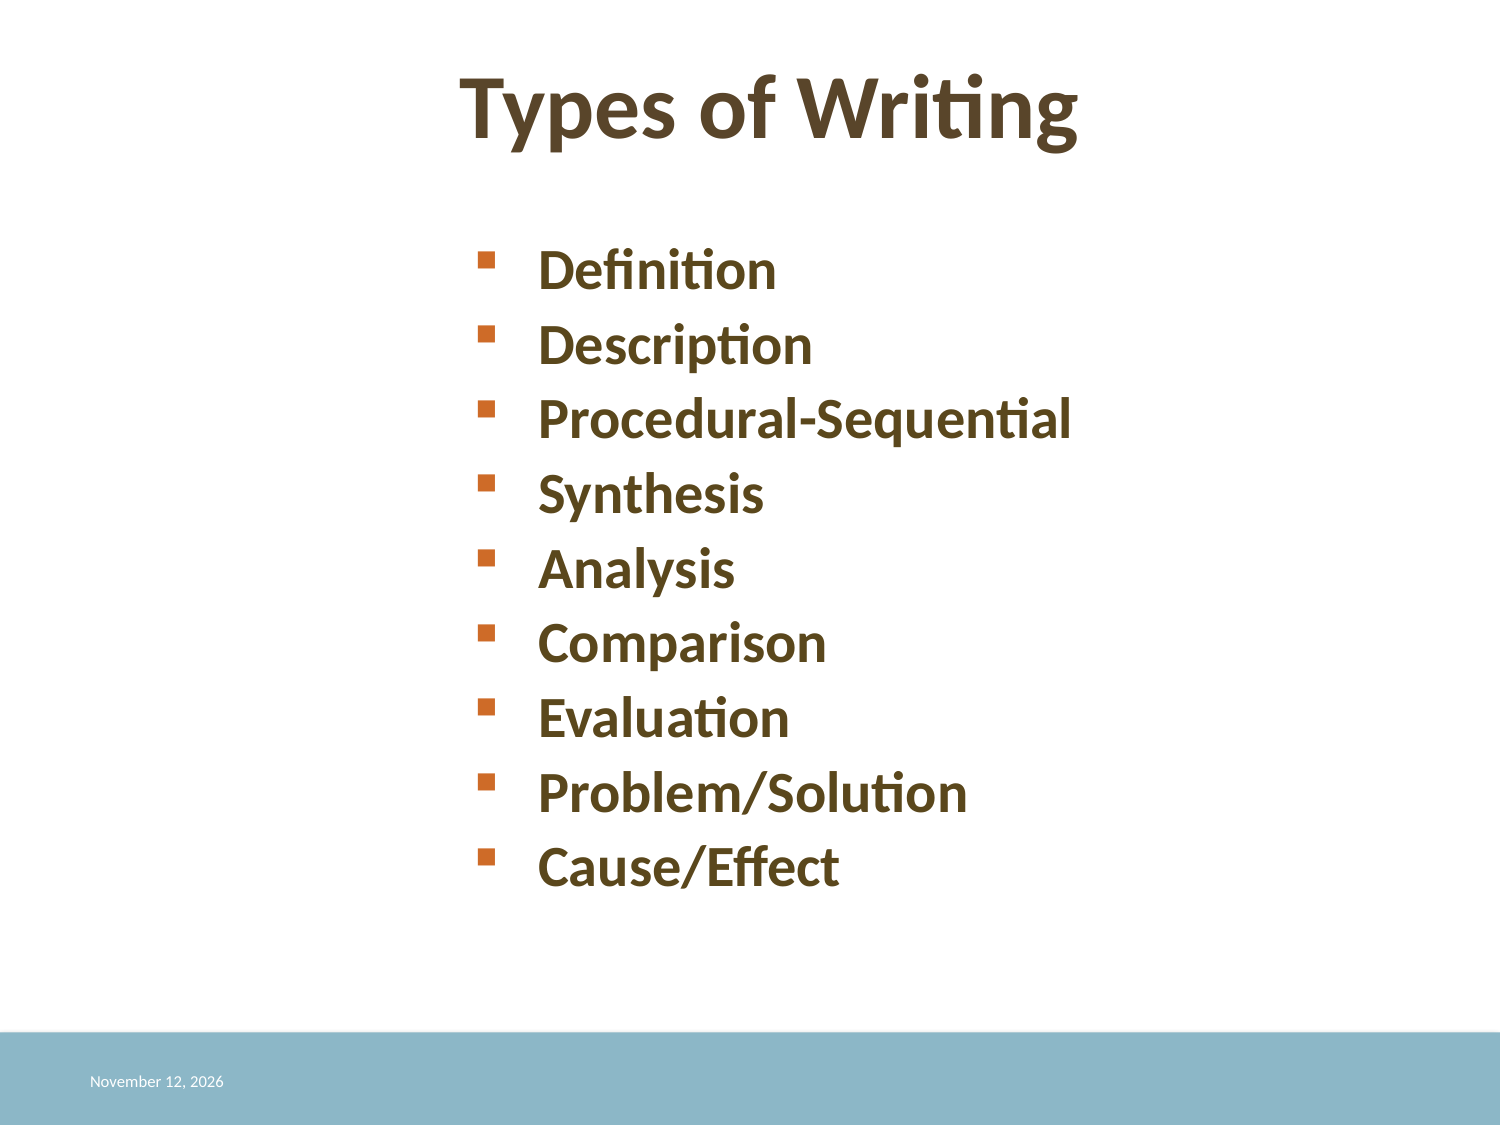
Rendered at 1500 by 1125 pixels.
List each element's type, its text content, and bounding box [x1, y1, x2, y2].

text_box Definition Description Procedural-Sequential Synthesis Analysis Comparison Evaluation Problem/Solution Cause/Effect [458, 231, 1143, 1125]
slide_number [75, 1051, 425, 1112]
title Types of Writing [114, 59, 1425, 162]
